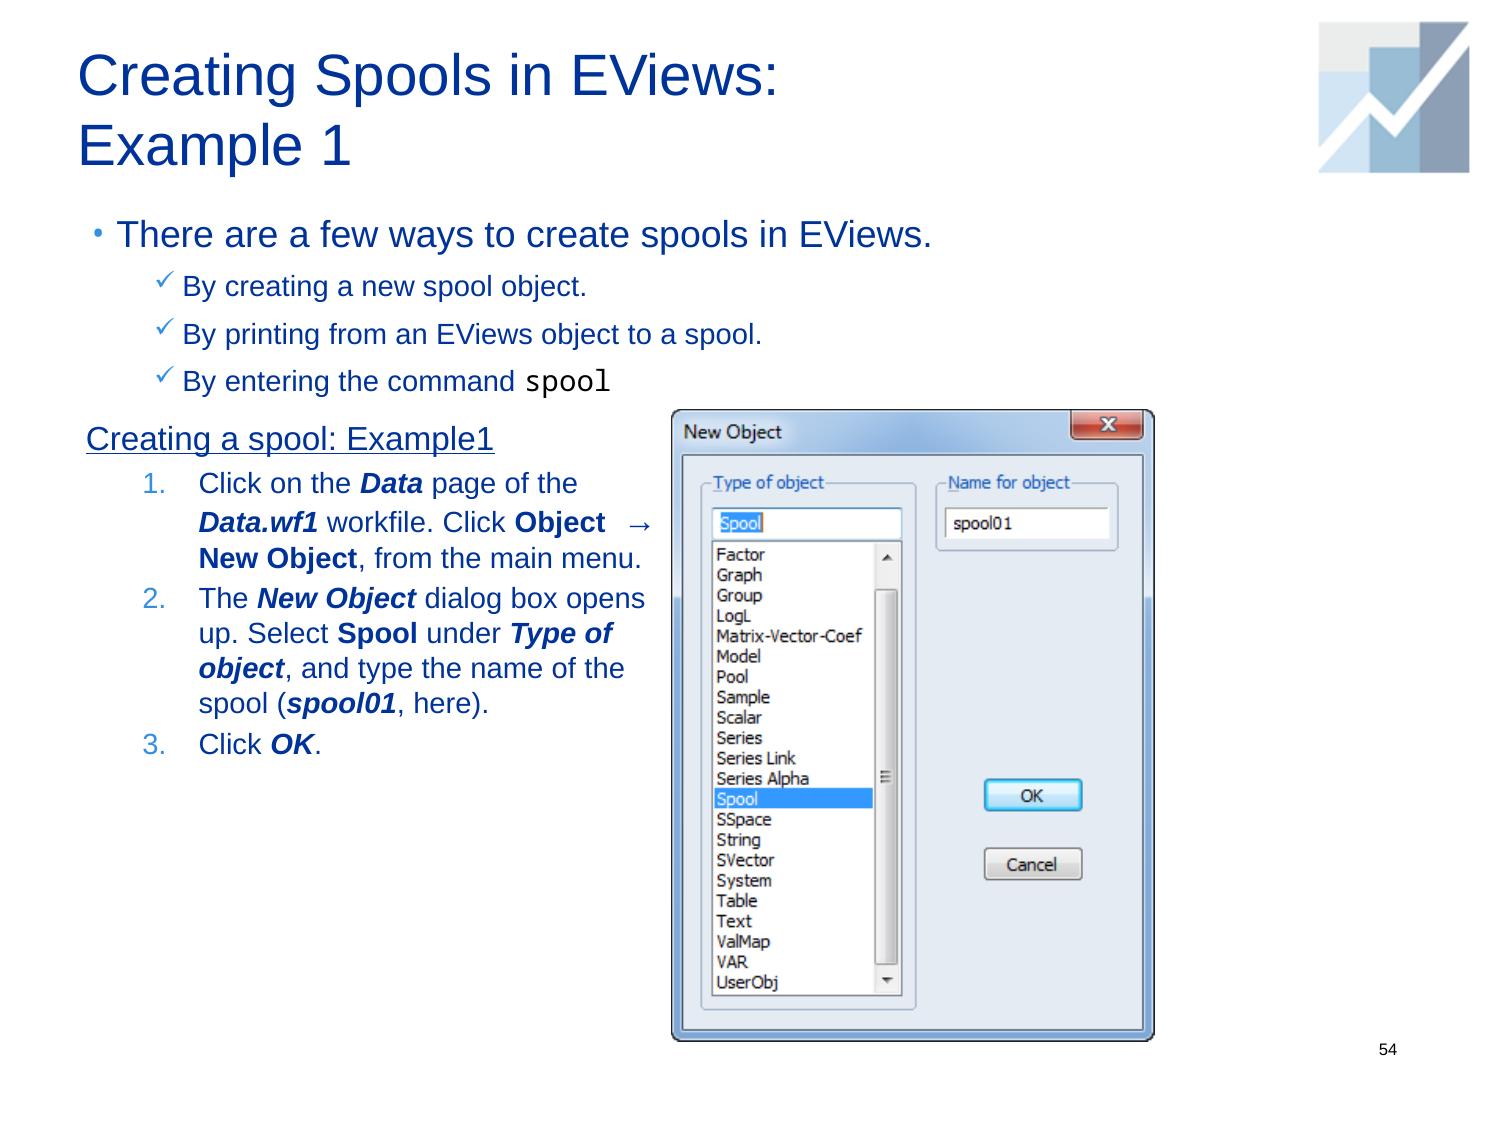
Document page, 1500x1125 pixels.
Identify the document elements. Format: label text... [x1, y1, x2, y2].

picture [1300, 11, 1479, 181]
slide_number 54 [1262, 1015, 1413, 1067]
title Creating Spools in EViews: Example 1 [62, 0, 1297, 185]
text_box Creating a spool: Example1 Click on the Data page of the Data.wf1 workfile. Click Object → New Object, from the main menu. The New Object dialog box opens up. Select Spool under Type of object, and type the name of the spool (spool01, here). Click OK. [4, 409, 672, 1090]
picture [671, 409, 1155, 1042]
text_box There are a few ways to create spools in EViews. By creating a new spool object. By printing from an EViews object to a spool. By entering the command spool [73, 202, 1406, 410]
